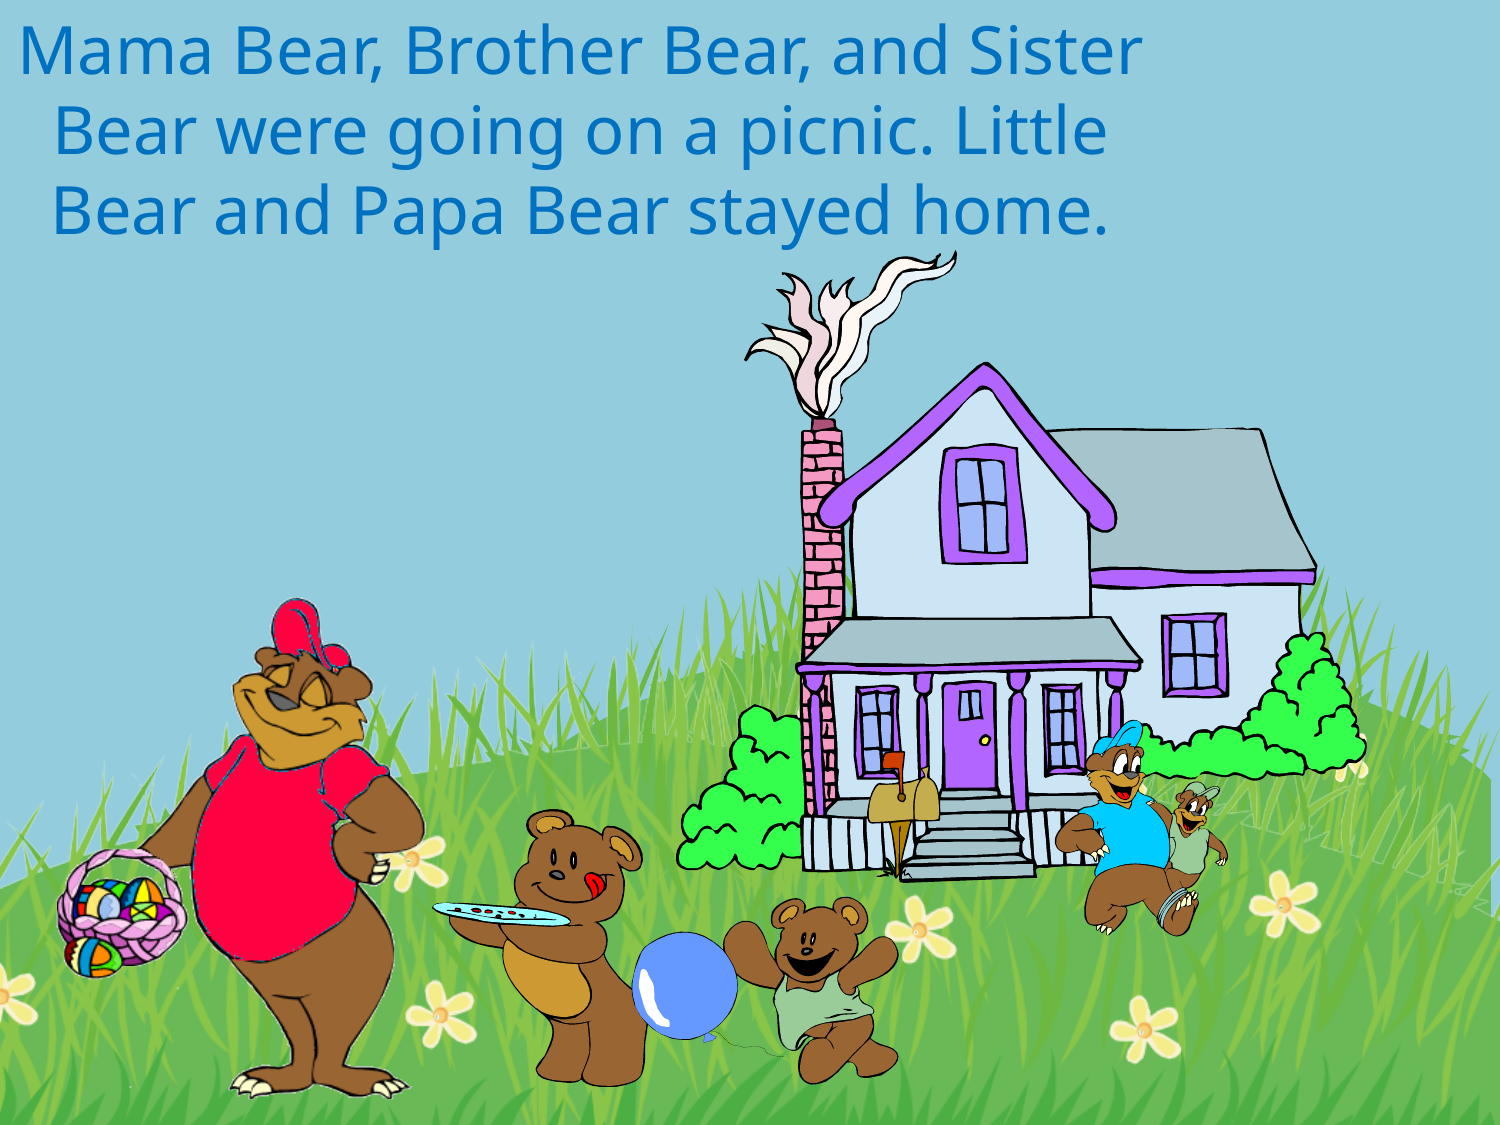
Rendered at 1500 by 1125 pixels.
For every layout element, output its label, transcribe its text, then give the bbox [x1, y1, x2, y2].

subtitle Mama Bear, Brother Bear, and Sister Bear were going on a picnic. Little Bear and Papa Bear stayed home. [0, 0, 1163, 275]
picture [0, 249, 1500, 1125]
